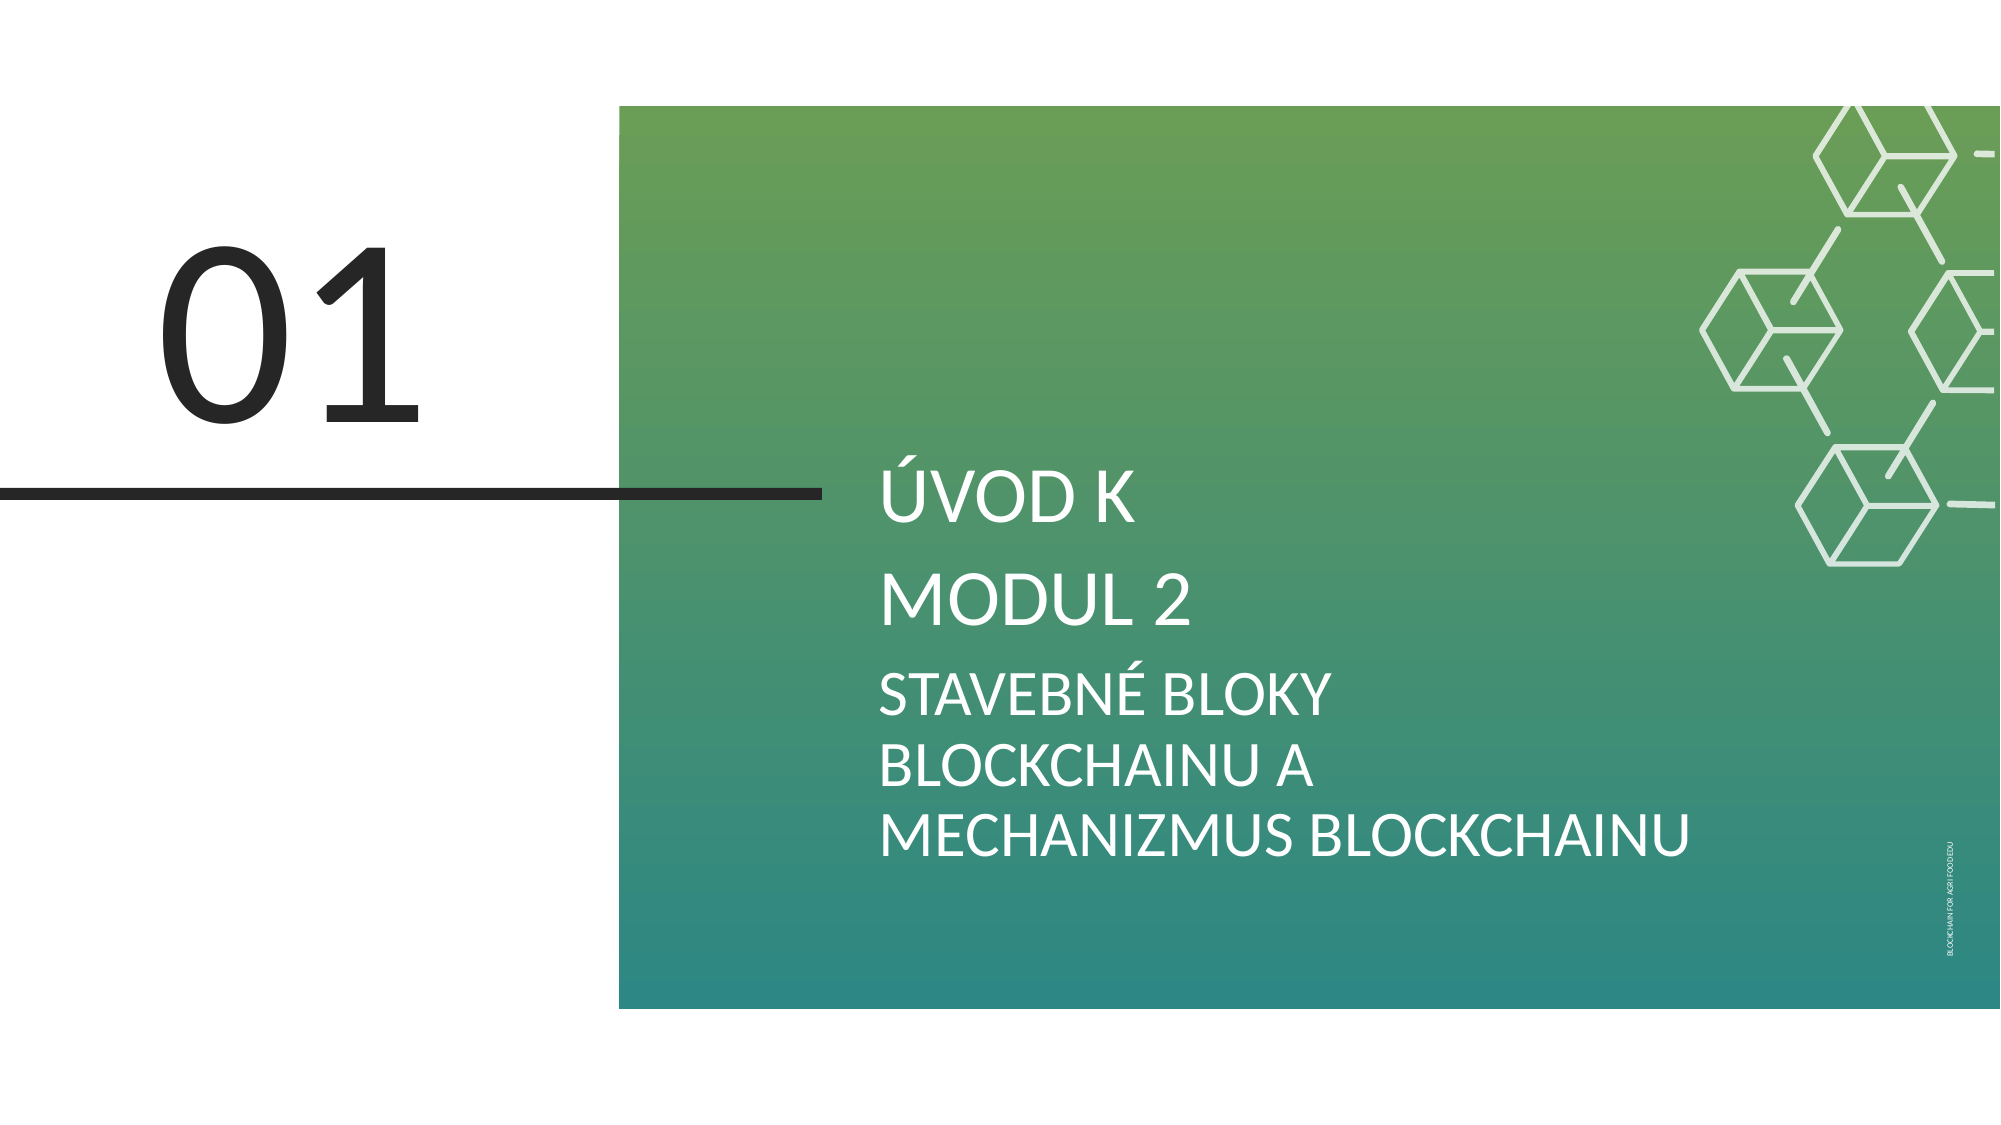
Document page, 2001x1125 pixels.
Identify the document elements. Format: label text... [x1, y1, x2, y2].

list ÚVOD K MODUL 2 STAVEBNÉ BLOKY BLOCKCHAINU A MECHANIZMUS BLOCKCHAINU [864, 446, 1709, 899]
list 01 [141, 180, 481, 277]
